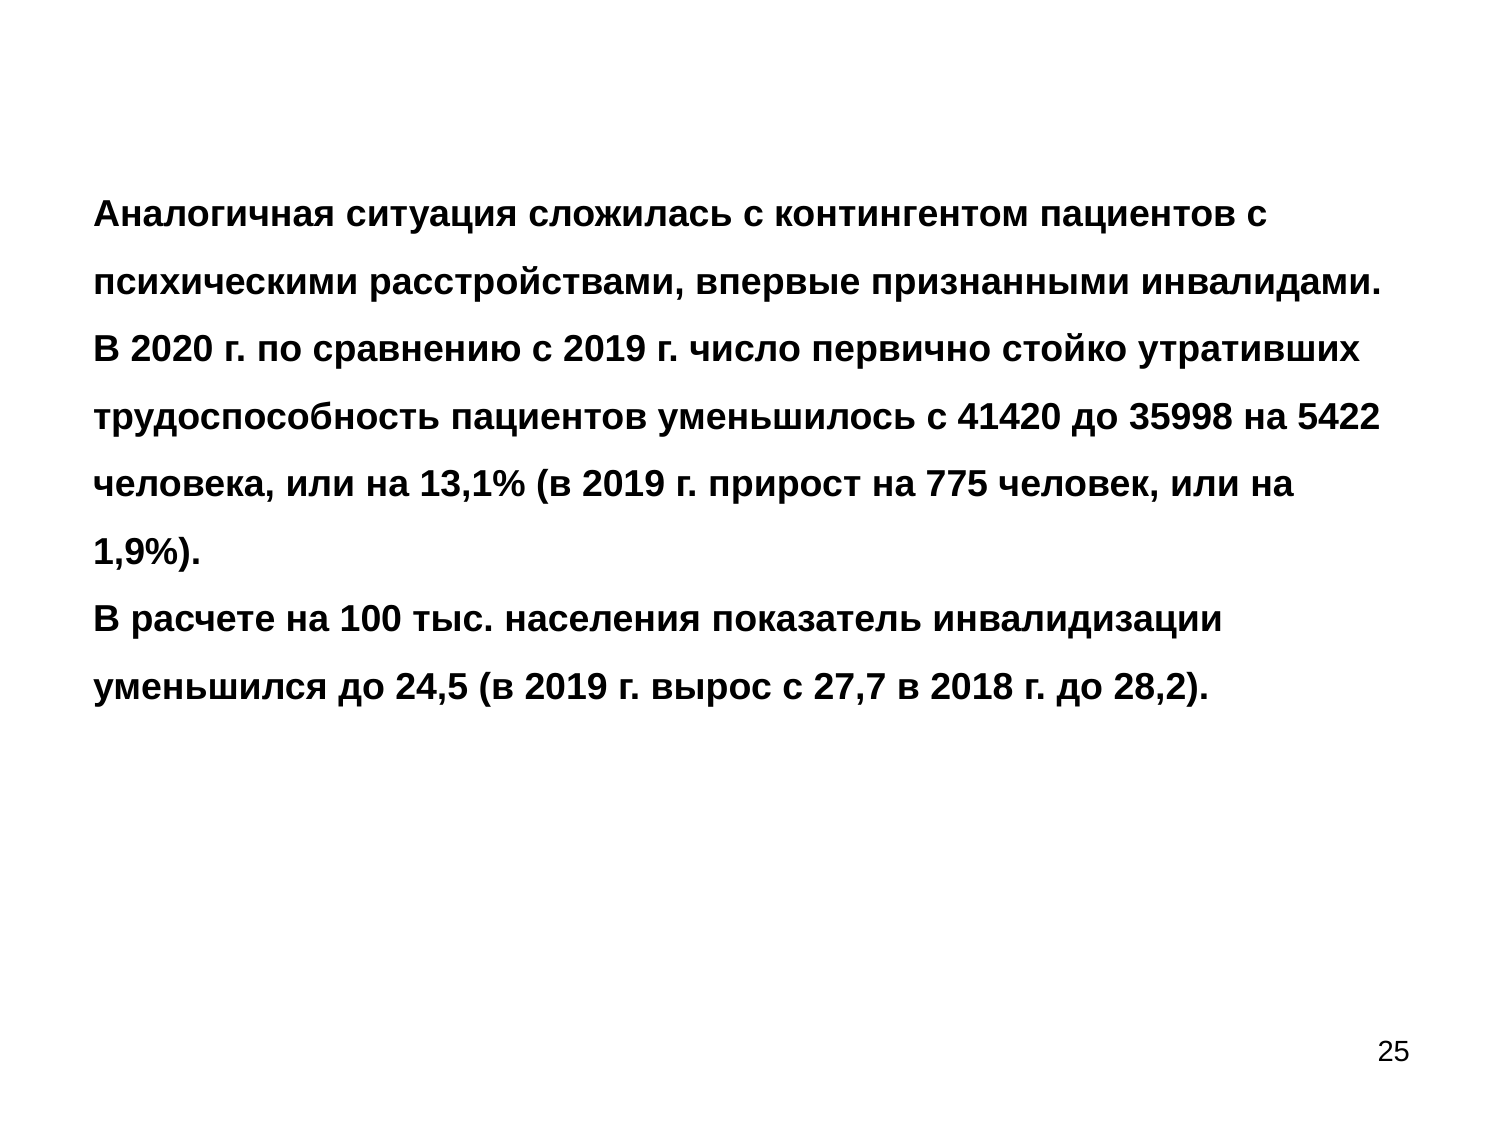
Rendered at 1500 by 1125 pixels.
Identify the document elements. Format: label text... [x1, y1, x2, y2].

slide_number 25 [1074, 1024, 1425, 1103]
title Аналогичная ситуация сложилась с контингентом пациентов с психическими расстройствами, впервые признанными инвалидами. В 2020 г. по сравнению с 2019 г. число первично стойко утративших трудоспособность пациентов уменьшилось с 41420 до 35998 на 5422 человека, или на 13,1% (в 2019 г. прирост на 775 человек, или на 1,9%). В расчете на 100 тыс. населения показатель инвалидизации уменьшился до 24,5 (в 2019 г. вырос с 27,7 в 2018 г. до 28,2). [77, 74, 1426, 799]
